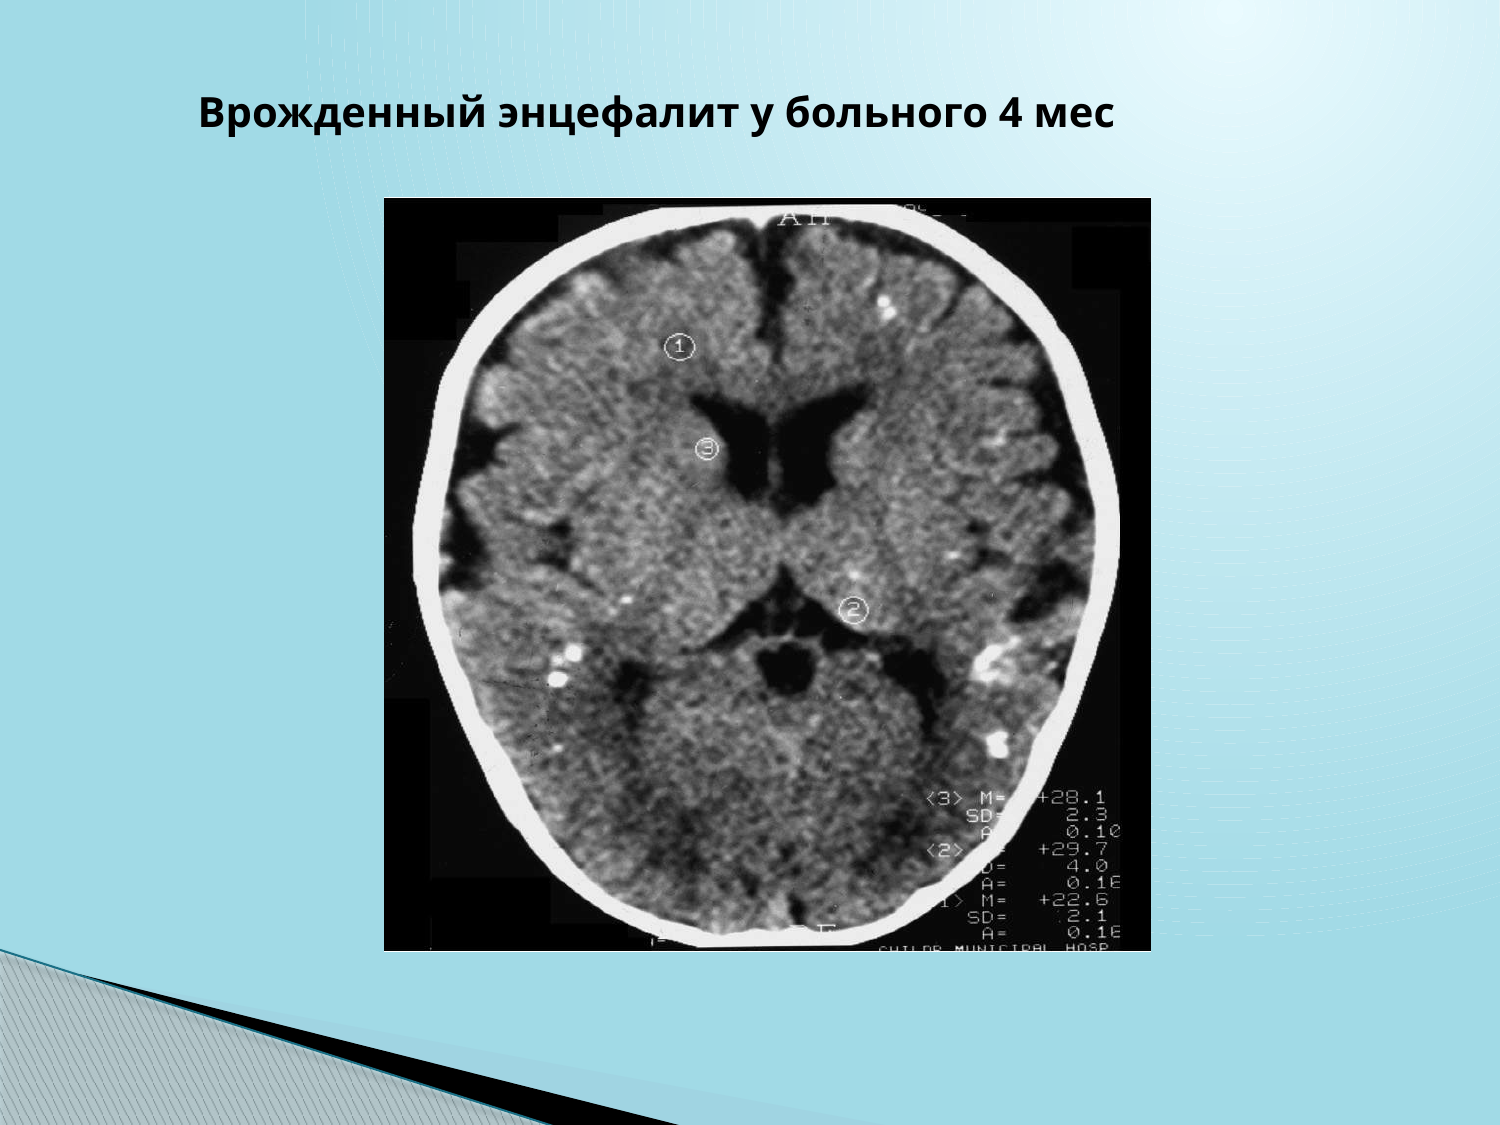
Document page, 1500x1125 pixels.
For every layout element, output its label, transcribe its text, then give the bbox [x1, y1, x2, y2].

text_box Врожденный энцефалит у больного 4 мес [182, 78, 1223, 143]
picture [383, 195, 1152, 953]
